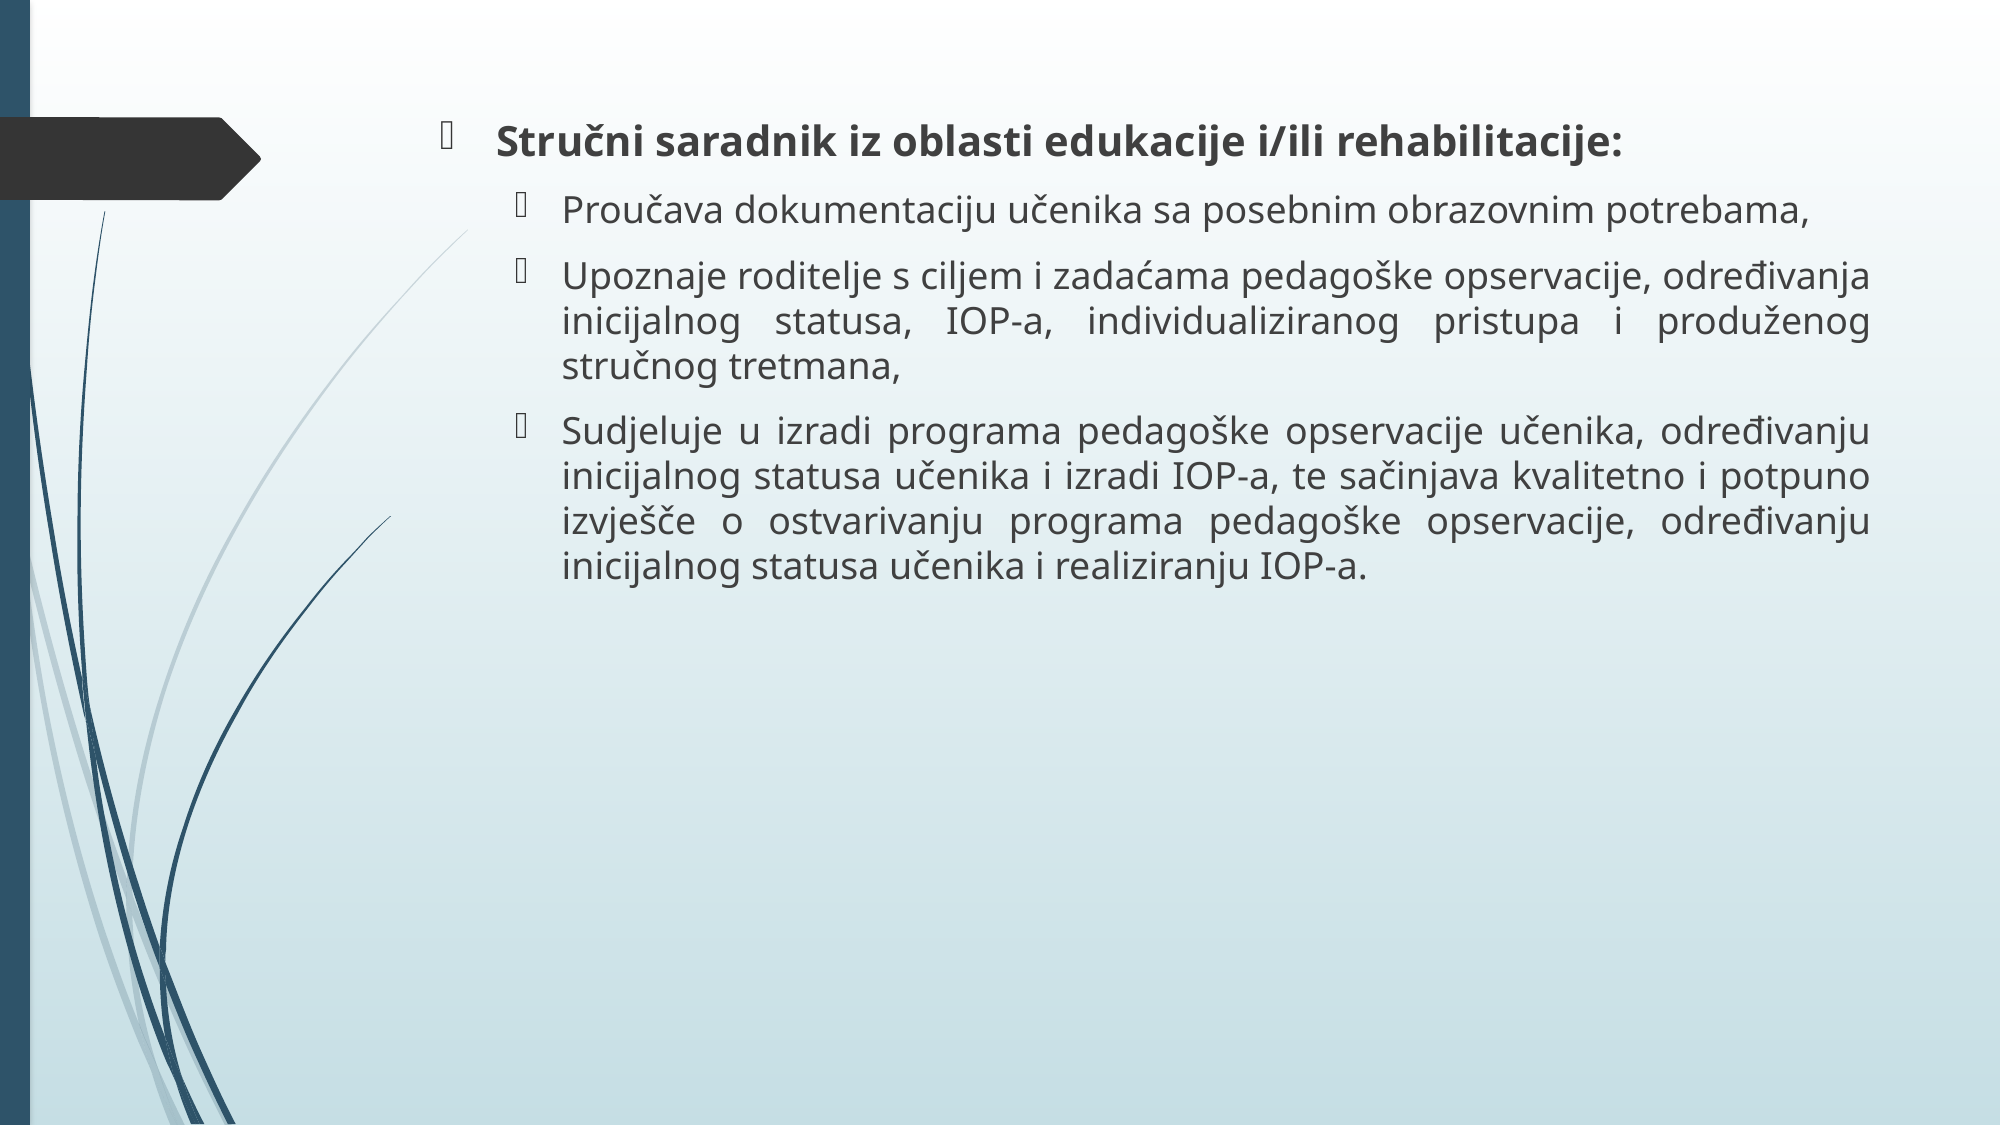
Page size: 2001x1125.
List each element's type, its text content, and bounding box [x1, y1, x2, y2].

list Stručni saradnik iz oblasti edukacije i/ili rehabilitacije: Proučava dokumentaciju učenika sa posebnim obrazovnim potrebama, Upoznaje roditelje s ciljem i zadaćama pedagoške opservacije, određivanja inicijalnog statusa, IOP-a, individualiziranog pristupa i produženog stručnog tretmana, Sudjeluje u izradi programa pedagoške opservacije učenika, određivanju inicijalnog statusa učenika i izradi IOP-a, te sačinjava kvalitetno i potpuno izvješče o ostvarivanju programa pedagoške opservacije, određivanju inicijalnog statusa učenika i realiziranju IOP-a. [424, 107, 1888, 970]
